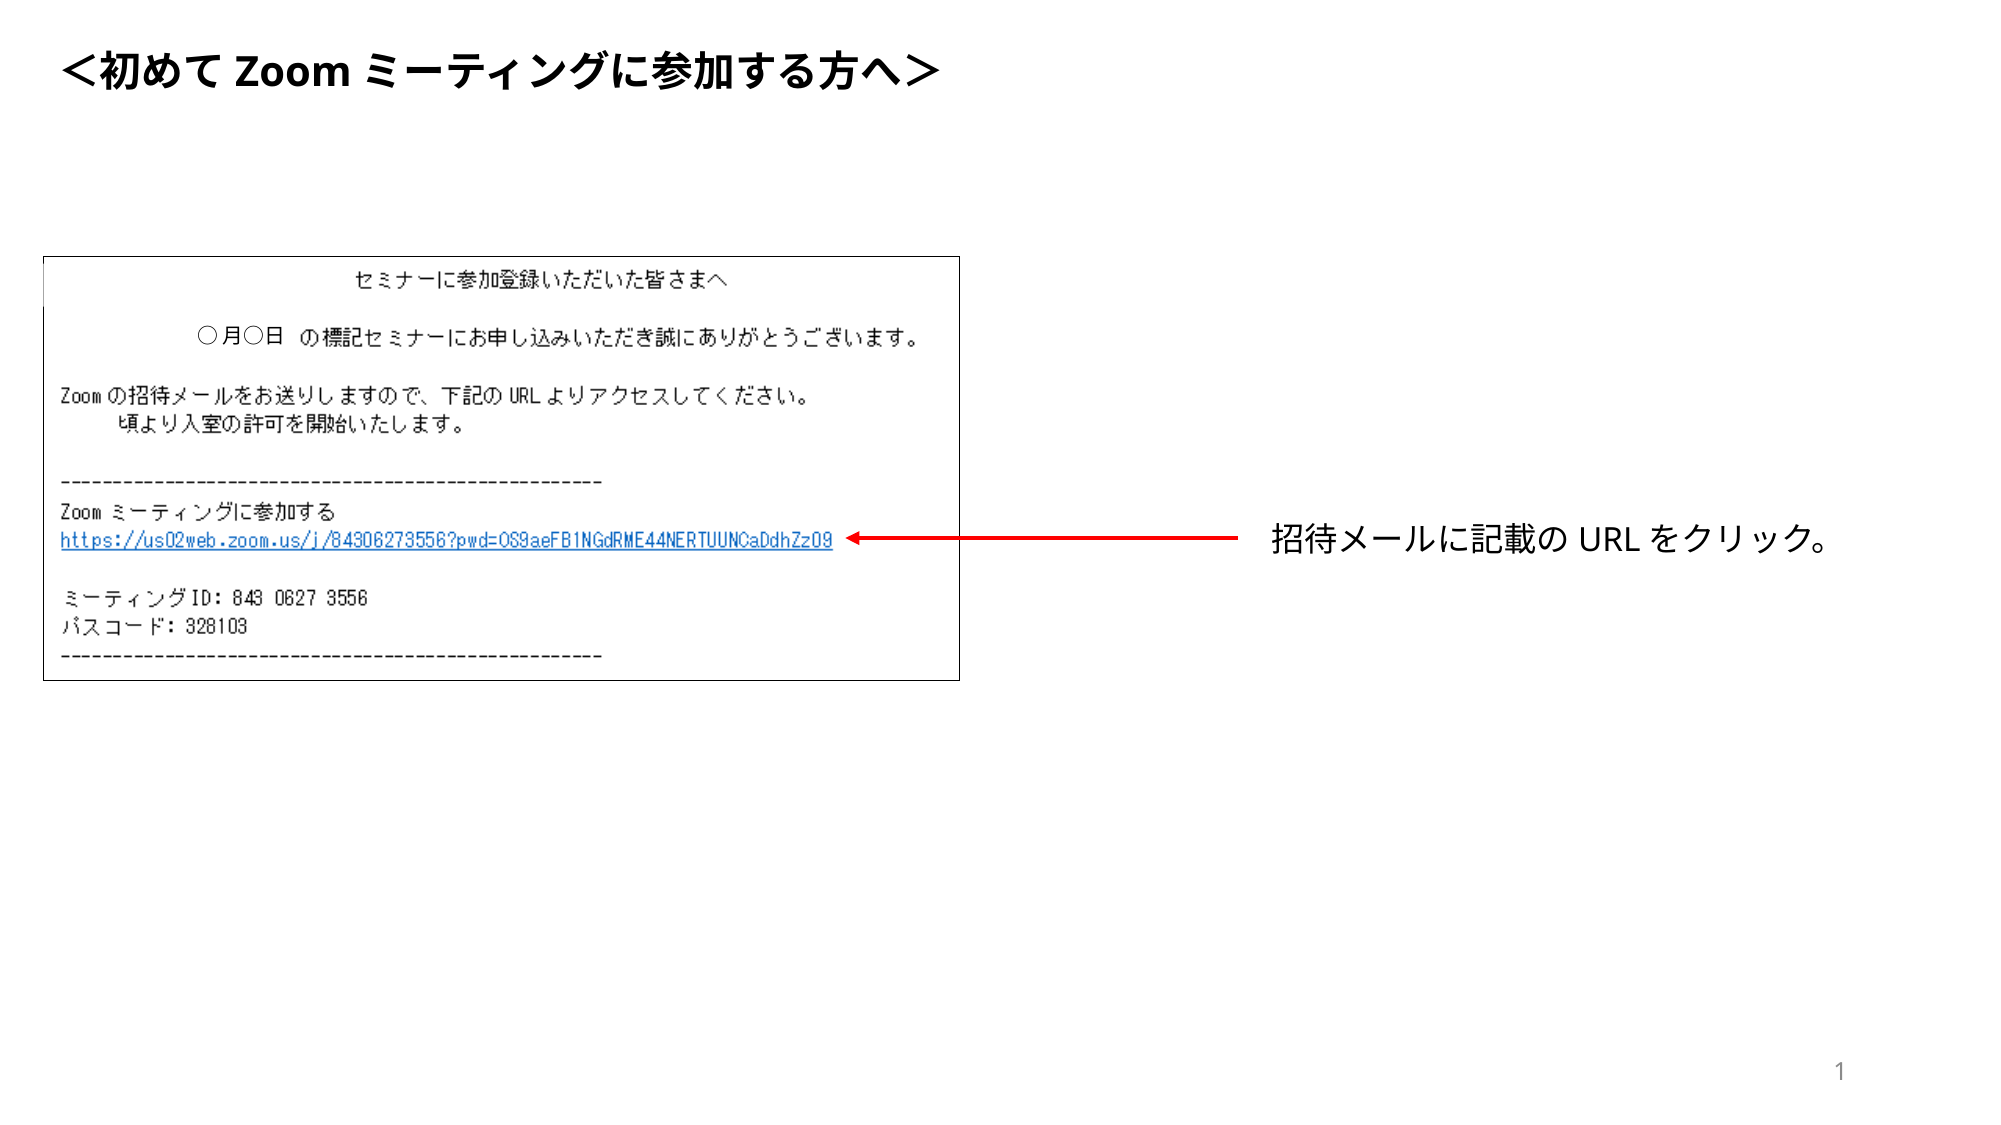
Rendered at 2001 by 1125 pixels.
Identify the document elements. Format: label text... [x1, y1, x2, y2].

text_box 招待メールに記載のURLをクリック。 [1256, 510, 1966, 565]
text_box ＜初めてZoomミーティングに参加する方へ＞ [43, 37, 1840, 103]
slide_number 1 [1412, 1042, 1863, 1103]
picture [43, 256, 960, 681]
